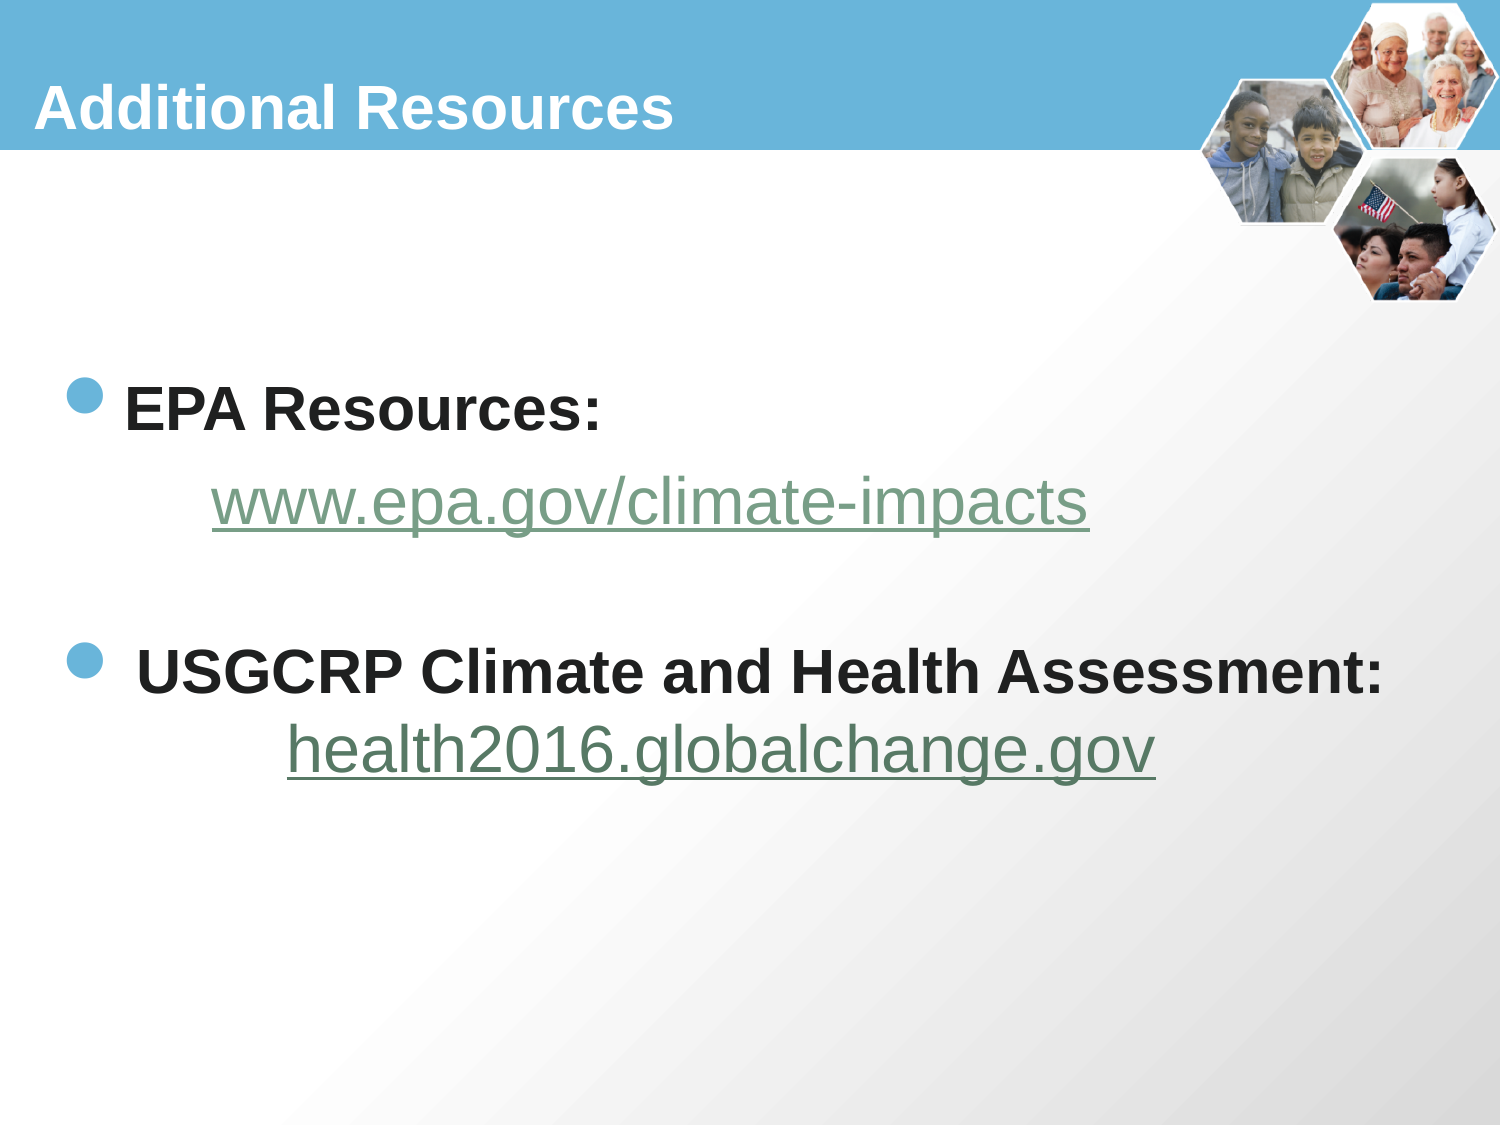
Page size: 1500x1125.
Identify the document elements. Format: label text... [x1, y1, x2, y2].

list EPA Resources: www.epa.gov/climate-impacts USGCRP Climate and Health Assessment: health2016.globalchange.gov [46, 180, 1446, 1100]
picture [1173, 2, 1500, 303]
title Additional Resources [18, 0, 1425, 150]
